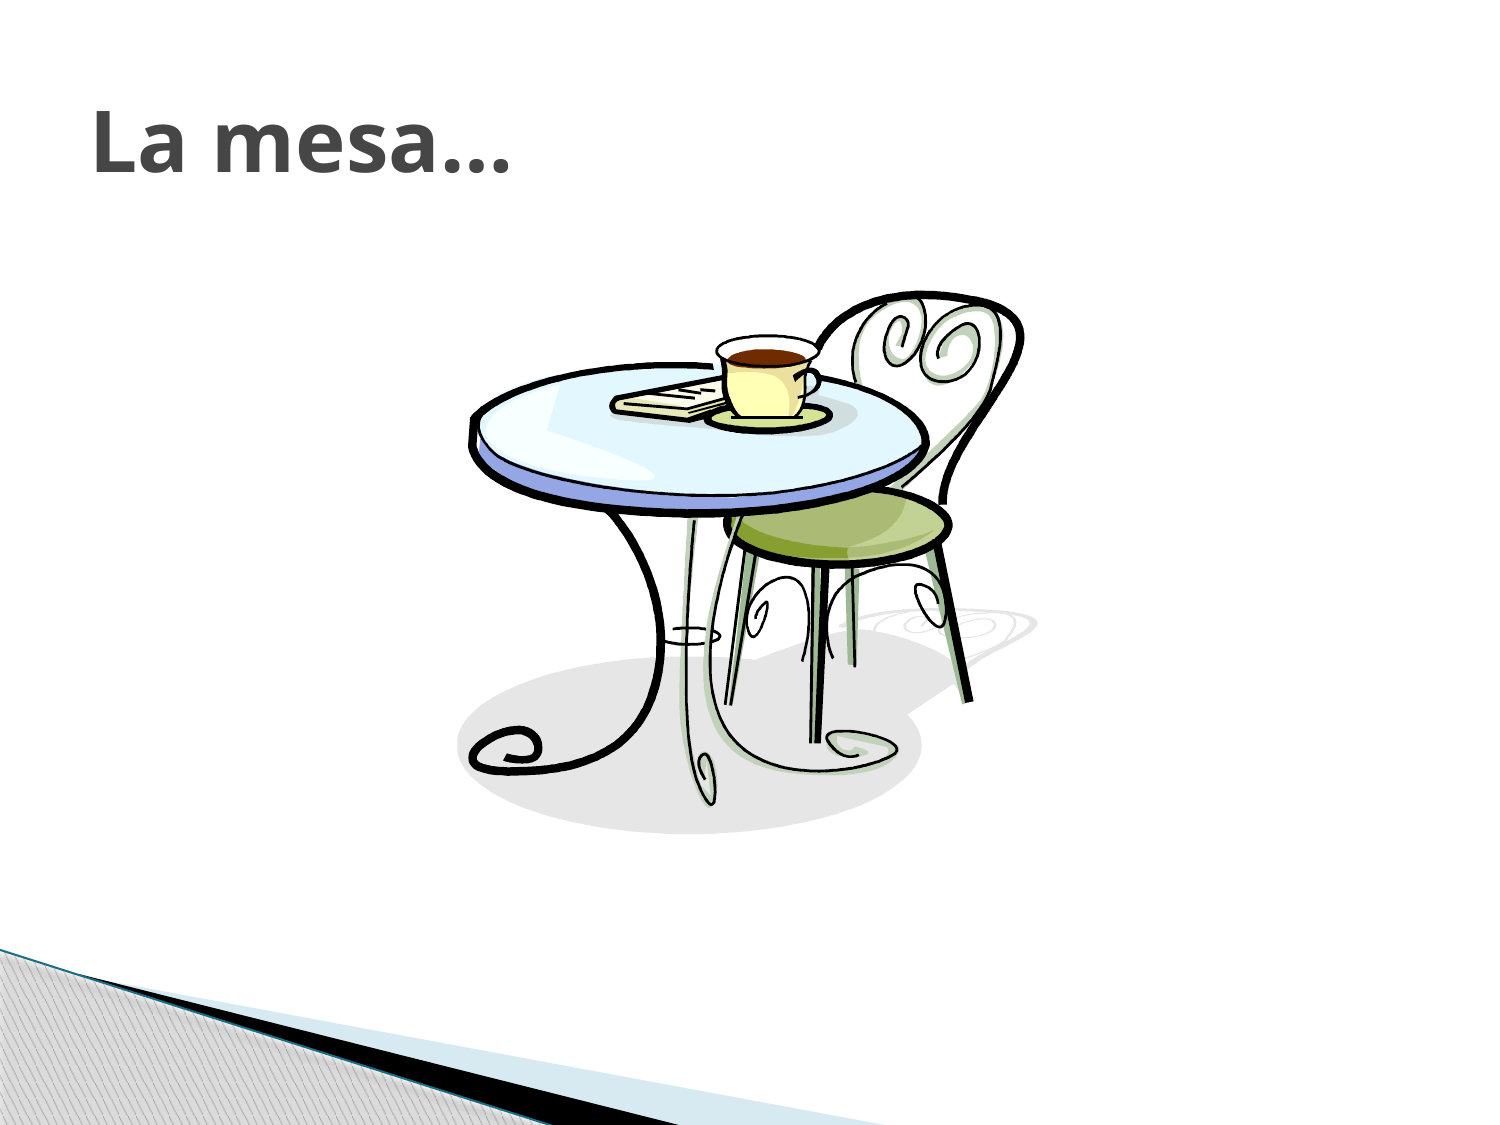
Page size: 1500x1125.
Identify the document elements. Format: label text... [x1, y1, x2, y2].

picture [457, 285, 1043, 840]
title La mesa… [75, 45, 1425, 233]
